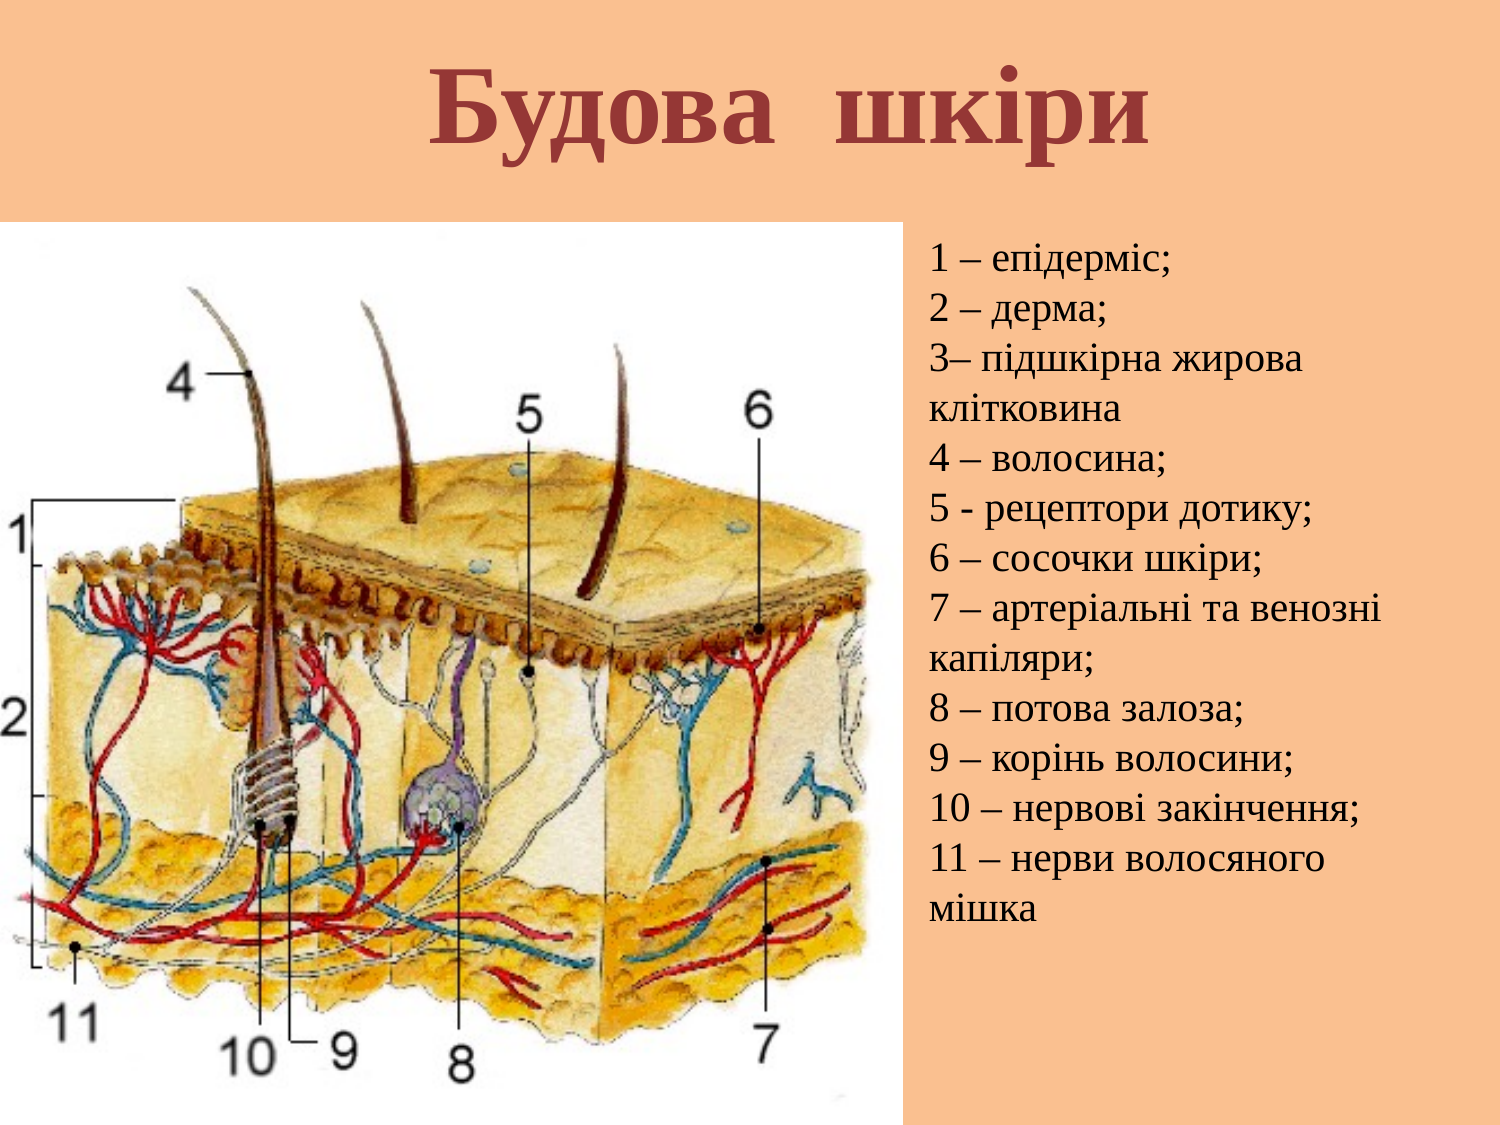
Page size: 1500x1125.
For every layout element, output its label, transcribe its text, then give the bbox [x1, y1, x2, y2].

text_box 1 – епідерміс; 2 – дерма; 3– підшкірна жирова клітковина 4 – волосина; 5 - рецептори дотику; 6 – сосочки шкіри; 7 – артеріальні та венозні капіляри; 8 – потова залоза; 9 – корінь волосини; 10 – нервові закінчення; 11 – нерви волосяного мішка [913, 222, 1442, 938]
text_box Будова шкіри [413, 23, 1167, 174]
picture [0, 222, 903, 1125]
